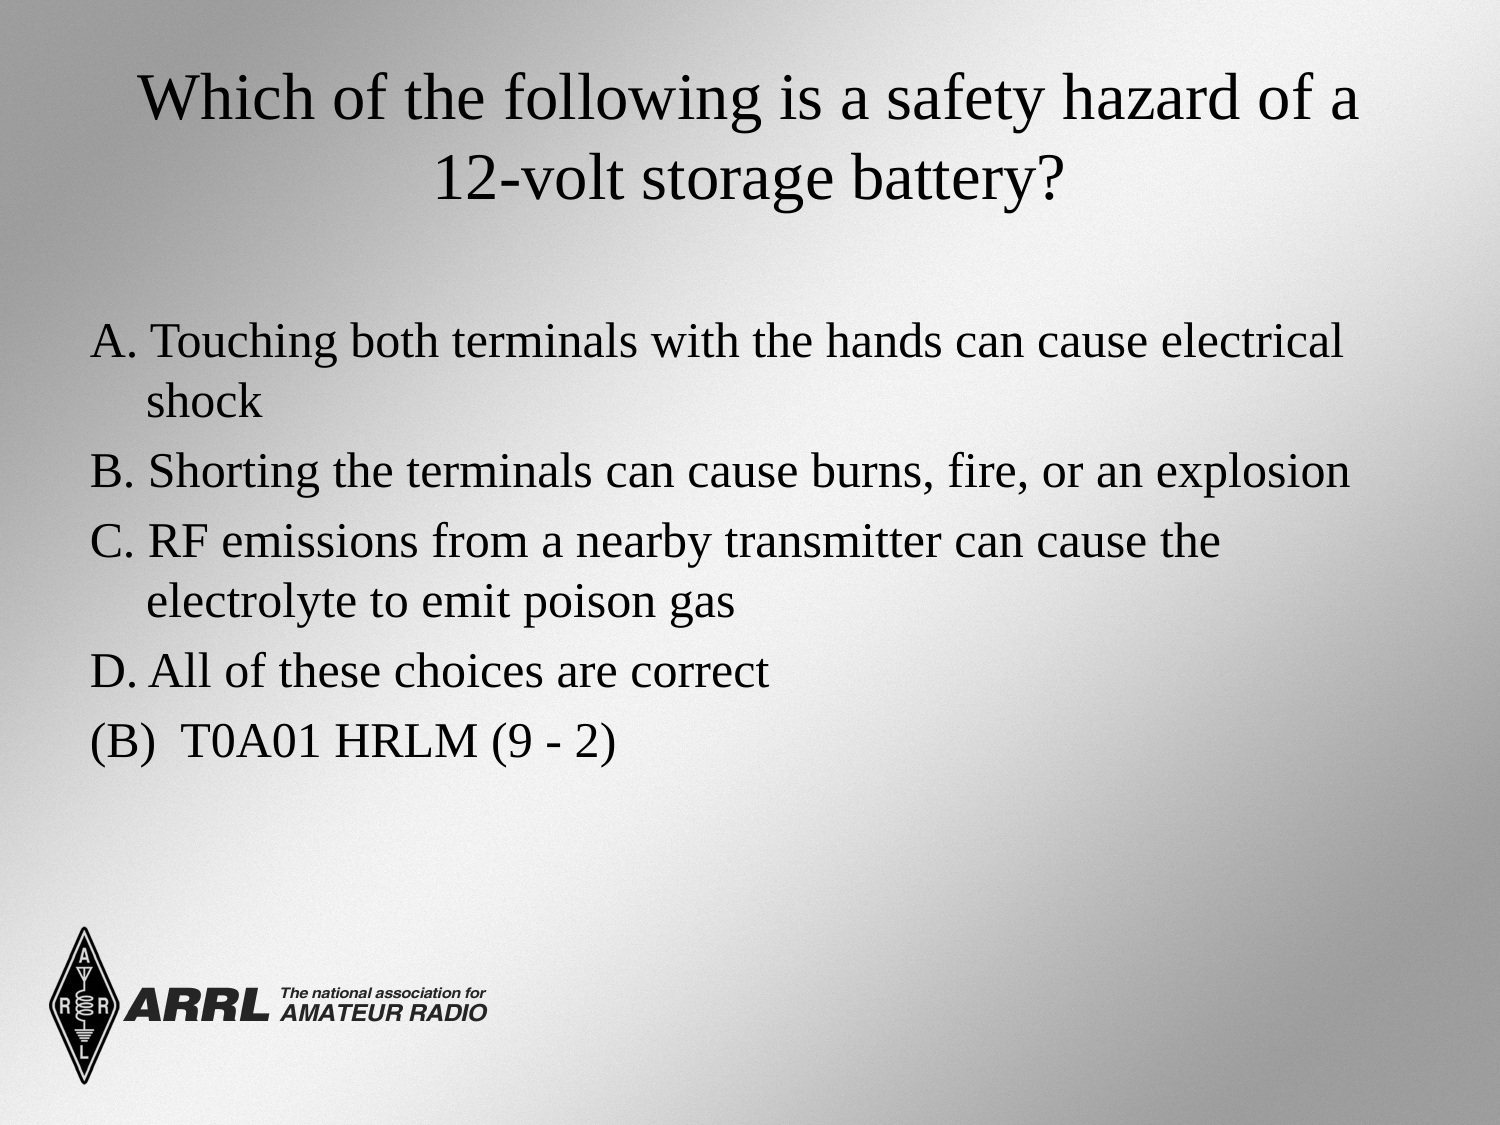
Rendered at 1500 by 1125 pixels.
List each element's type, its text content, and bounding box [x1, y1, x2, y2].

title Which of the following is a safety hazard of a 12-volt storage battery? [75, 45, 1425, 233]
list A. Touching both terminals with the hands can cause electrical shock B. Shorting the terminals can cause burns, fire, or an explosion C. RF emissions from a nearby transmitter can cause the electrolyte to emit poison gas D. All of these choices are correct (B) T0A01 HRLM (9 - 2) [75, 299, 1425, 1005]
picture [0, 0, 1500, 1125]
